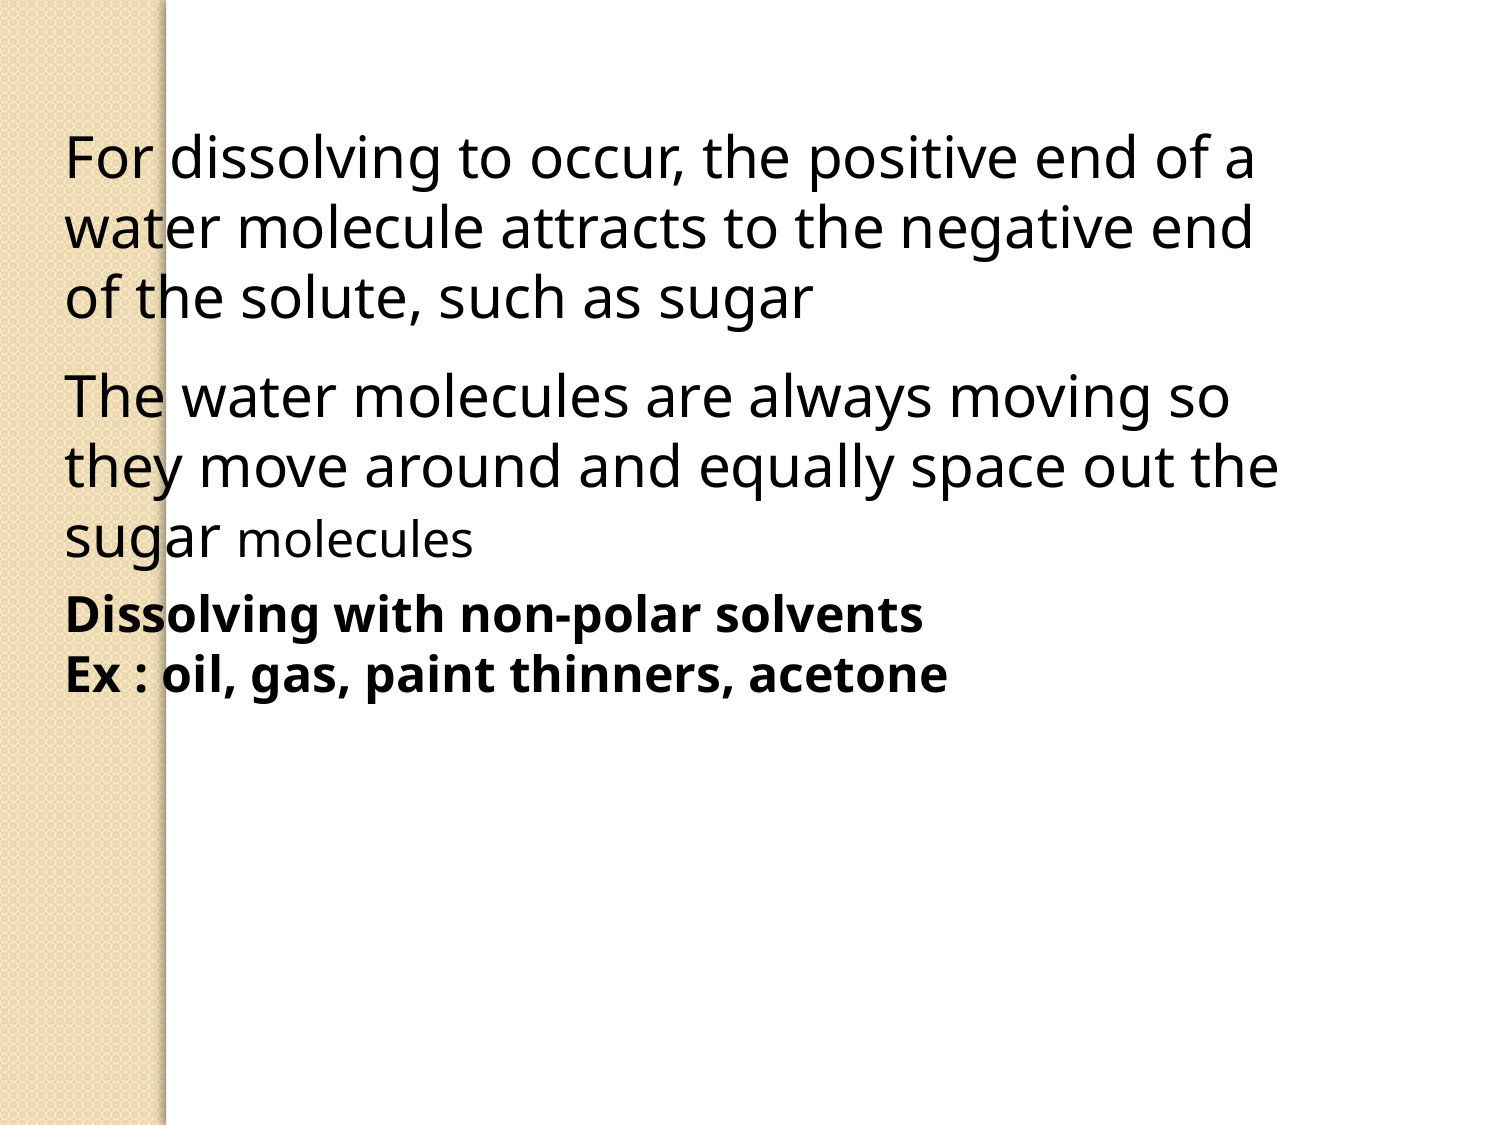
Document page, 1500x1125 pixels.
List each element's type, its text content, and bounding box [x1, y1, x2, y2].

text_box For dissolving to occur, the positive end of a water molecule attracts to the negative end of the solute, such as sugar The water molecules are always moving so they move around and equally space out the sugar molecules [49, 112, 1325, 577]
text_box Dissolving with non-polar solvents Ex : oil, gas, paint thinners, acetone [50, 574, 1450, 770]
